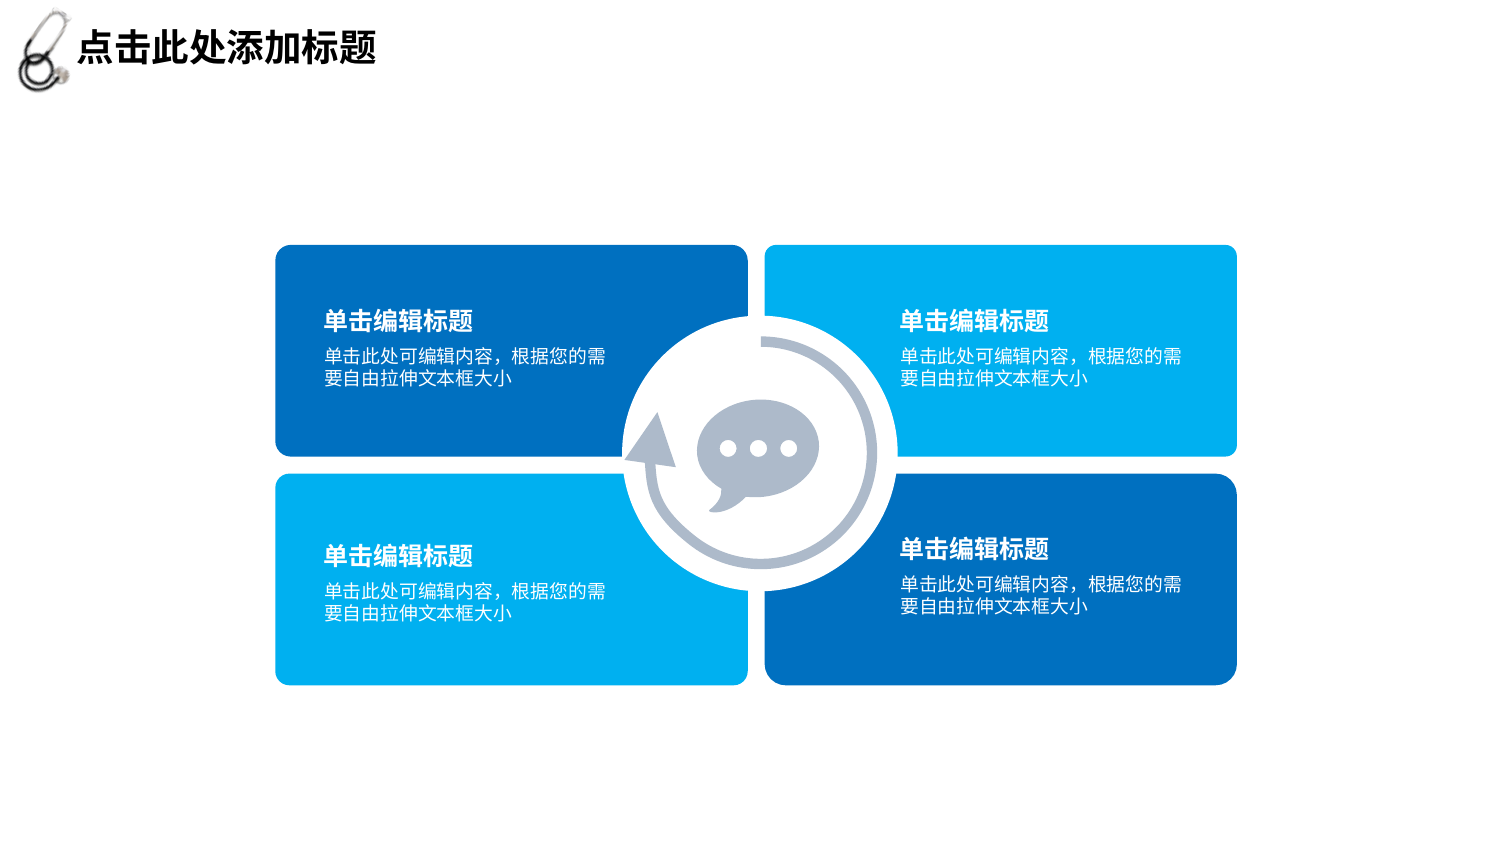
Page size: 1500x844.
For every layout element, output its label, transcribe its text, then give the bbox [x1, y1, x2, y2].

text_box [283, 478, 738, 714]
text_box 单击编辑标题 [899, 533, 1140, 564]
text_box 单击编辑标题 [323, 540, 564, 571]
text_box 单击编辑标题 [323, 305, 564, 336]
picture [0, 0, 103, 109]
text_box [275, 473, 624, 685]
text_box [622, 315, 898, 592]
text_box [735, 245, 748, 317]
text_box 单击编辑标题 [899, 305, 1140, 336]
text_box [787, 478, 1242, 714]
text_box [764, 589, 789, 686]
text_box [736, 590, 748, 686]
text_box [896, 473, 1237, 497]
text_box 单击此处可编辑内容，根据您的需要自由拉伸文本框大小 [900, 344, 1188, 390]
text_box [696, 399, 820, 513]
text_box [641, 341, 873, 565]
text_box [787, 221, 1242, 457]
text_box 点击此处添加标题 [87, 18, 393, 75]
text_box 单击此处可编辑内容，根据您的需要自由拉伸文本框大小 [900, 572, 1188, 618]
text_box [764, 244, 791, 318]
text_box [1210, 438, 1237, 457]
text_box [283, 221, 738, 457]
text_box 单击此处可编辑内容，根据您的需要自由拉伸文本框大小 [324, 344, 612, 390]
text_box 单击此处可编辑内容，根据您的需要自由拉伸文本框大小 [324, 579, 612, 625]
text_box [275, 245, 315, 457]
